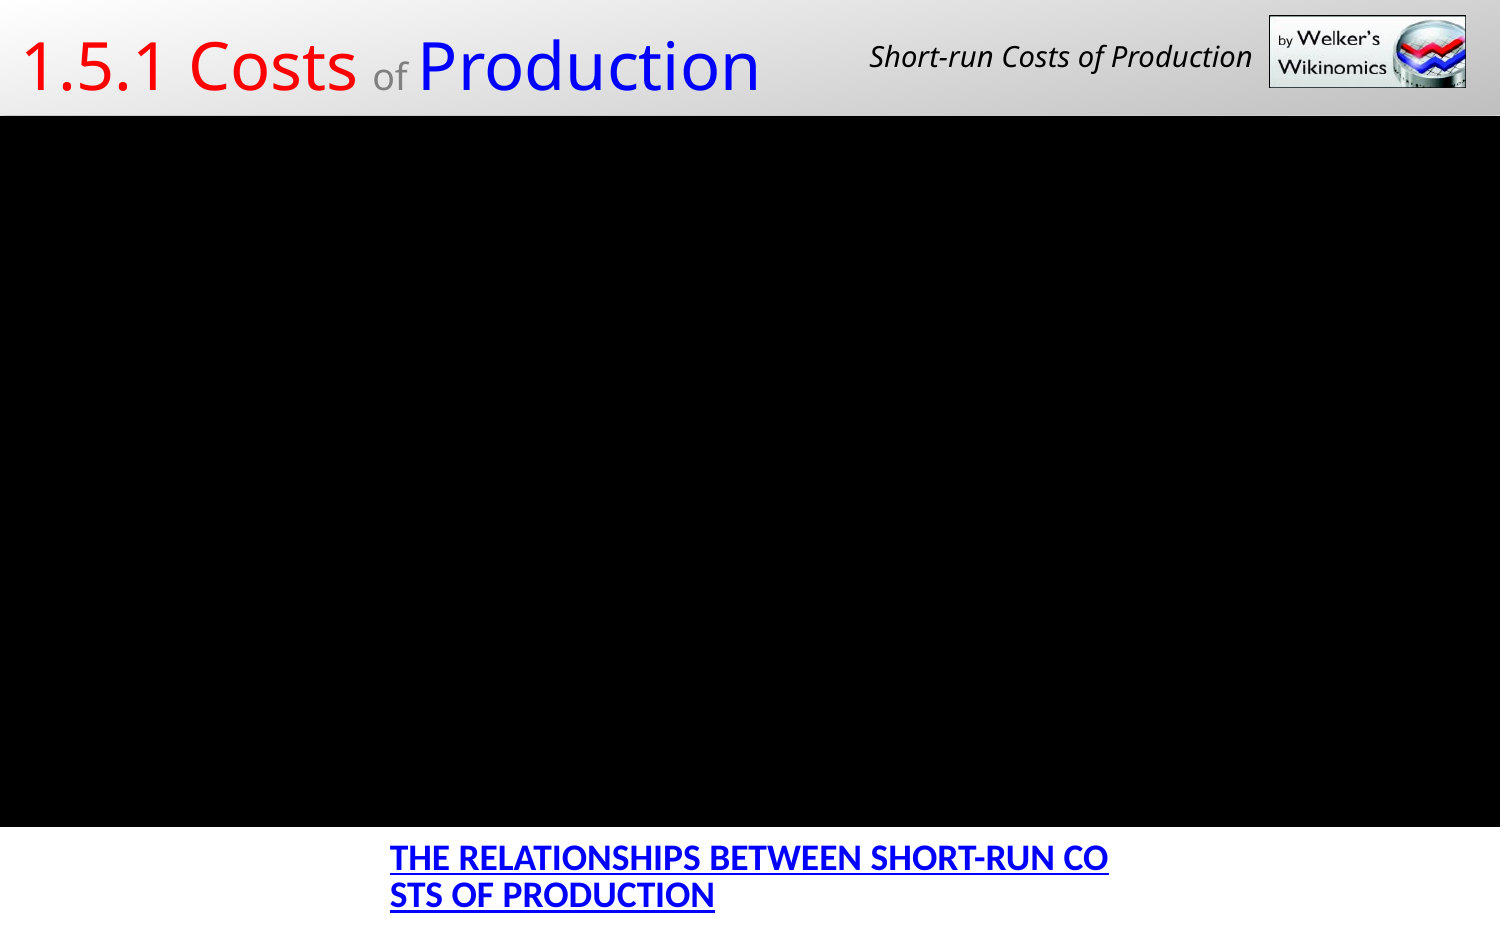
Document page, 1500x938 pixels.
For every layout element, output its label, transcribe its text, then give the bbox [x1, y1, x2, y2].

text_box THE RELATIONSHIPS BETWEEN SHORT-RUN COSTS OF PRODUCTION [374, 837, 1125, 885]
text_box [0, 115, 1500, 828]
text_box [0, 0, 1500, 114]
